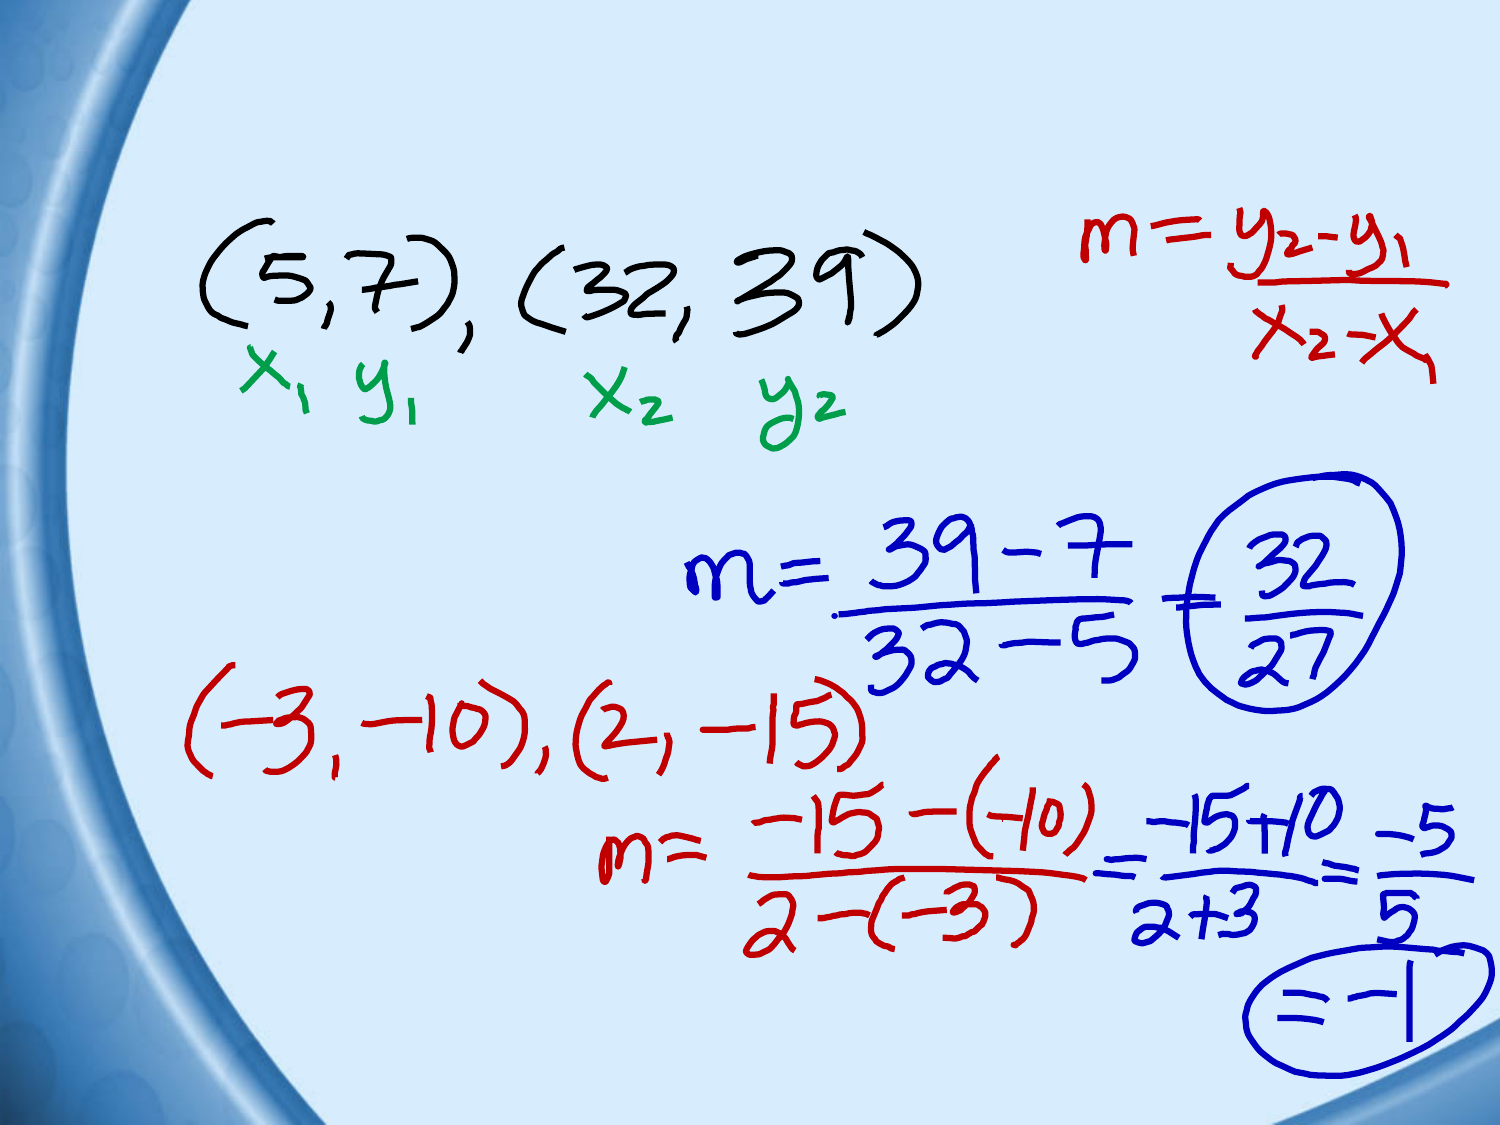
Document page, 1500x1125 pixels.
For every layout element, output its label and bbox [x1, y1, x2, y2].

picture [0, 0, 1500, 1125]
text_box [760, 378, 800, 450]
text_box [768, 693, 775, 764]
text_box [186, 664, 236, 777]
text_box [1192, 794, 1197, 854]
text_box [358, 361, 392, 423]
text_box [1189, 913, 1204, 918]
text_box [406, 236, 456, 330]
text_box [1203, 785, 1250, 852]
text_box [863, 231, 920, 337]
text_box [996, 876, 1035, 947]
text_box [1284, 795, 1303, 857]
text_box [1165, 234, 1212, 242]
text_box [817, 393, 846, 420]
text_box [365, 288, 381, 313]
text_box [1041, 799, 1062, 835]
text_box [584, 373, 608, 396]
text_box [459, 321, 471, 354]
text_box [1309, 331, 1336, 359]
text_box [935, 515, 978, 594]
text_box [735, 249, 800, 336]
text_box [1002, 549, 1042, 555]
text_box [1072, 546, 1100, 578]
text_box [674, 306, 689, 343]
text_box [812, 795, 820, 854]
text_box [221, 719, 273, 727]
text_box [831, 783, 884, 857]
text_box [1133, 902, 1180, 944]
text_box [814, 678, 864, 770]
text_box [240, 351, 276, 392]
text_box [1266, 820, 1289, 825]
text_box [639, 398, 673, 424]
text_box [910, 810, 957, 815]
text_box [261, 255, 312, 302]
text_box [1185, 473, 1403, 712]
text_box [520, 246, 566, 333]
text_box [1150, 218, 1201, 227]
text_box [752, 816, 803, 825]
text_box [299, 383, 308, 414]
text_box [1146, 820, 1189, 827]
text_box [479, 680, 526, 768]
text_box [1254, 304, 1284, 358]
text_box [745, 893, 796, 956]
text_box [574, 681, 610, 780]
text_box [1377, 872, 1475, 882]
text_box [1244, 944, 1493, 1077]
text_box [866, 627, 913, 694]
text_box [624, 263, 675, 316]
text_box [1347, 332, 1376, 339]
text_box [1161, 869, 1319, 884]
text_box [748, 868, 1087, 881]
text_box [815, 248, 864, 324]
text_box [1306, 788, 1341, 838]
text_box [1361, 308, 1418, 364]
text_box [333, 754, 338, 779]
text_box [1095, 872, 1136, 879]
text_box [573, 263, 627, 319]
text_box [1348, 214, 1385, 275]
text_box [1318, 235, 1338, 239]
text_box [1278, 324, 1305, 345]
text_box [1000, 641, 1061, 647]
text_box [601, 705, 658, 747]
text_box [817, 911, 870, 919]
text_box [591, 366, 626, 418]
text_box [1218, 884, 1257, 936]
text_box [266, 364, 291, 388]
text_box [1074, 613, 1136, 682]
text_box [201, 220, 274, 327]
text_box [361, 282, 408, 291]
text_box [1067, 543, 1133, 547]
text_box [685, 551, 775, 603]
text_box [1206, 913, 1224, 919]
text_box [1262, 813, 1266, 854]
text_box [1022, 787, 1034, 851]
text_box [870, 519, 927, 588]
text_box [1377, 833, 1414, 841]
text_box [792, 699, 831, 768]
text_box [921, 621, 979, 683]
text_box [1229, 207, 1273, 278]
text_box [410, 397, 414, 425]
text_box [264, 688, 312, 773]
text_box [1424, 353, 1435, 384]
text_box [345, 252, 393, 288]
text_box [1257, 279, 1448, 287]
text_box [426, 695, 433, 753]
text_box [1393, 332, 1424, 359]
text_box [1420, 805, 1454, 856]
text_box [870, 876, 905, 950]
text_box [1278, 232, 1313, 256]
text_box [838, 598, 1132, 616]
text_box [701, 726, 756, 731]
text_box [451, 702, 487, 748]
text_box [987, 813, 1023, 820]
text_box [323, 301, 332, 330]
text_box [942, 883, 987, 940]
text_box [657, 732, 671, 776]
text_box [780, 560, 821, 568]
text_box [1254, 309, 1273, 323]
text_box [1105, 857, 1147, 861]
text_box [1394, 234, 1408, 268]
text_box [1064, 783, 1093, 856]
text_box [659, 834, 701, 843]
text_box [1200, 895, 1208, 940]
text_box [968, 755, 1000, 858]
text_box [667, 854, 707, 860]
text_box [609, 395, 631, 413]
text_box [536, 746, 547, 774]
text_box [1323, 878, 1358, 883]
text_box [1082, 215, 1136, 261]
text_box [1057, 515, 1102, 544]
text_box [600, 835, 650, 883]
text_box [781, 577, 829, 585]
text_box [1322, 861, 1360, 872]
text_box [1376, 892, 1418, 943]
text_box [1380, 313, 1396, 334]
text_box [1161, 596, 1187, 600]
text_box [249, 346, 265, 365]
text_box [361, 719, 423, 725]
text_box [901, 909, 945, 917]
